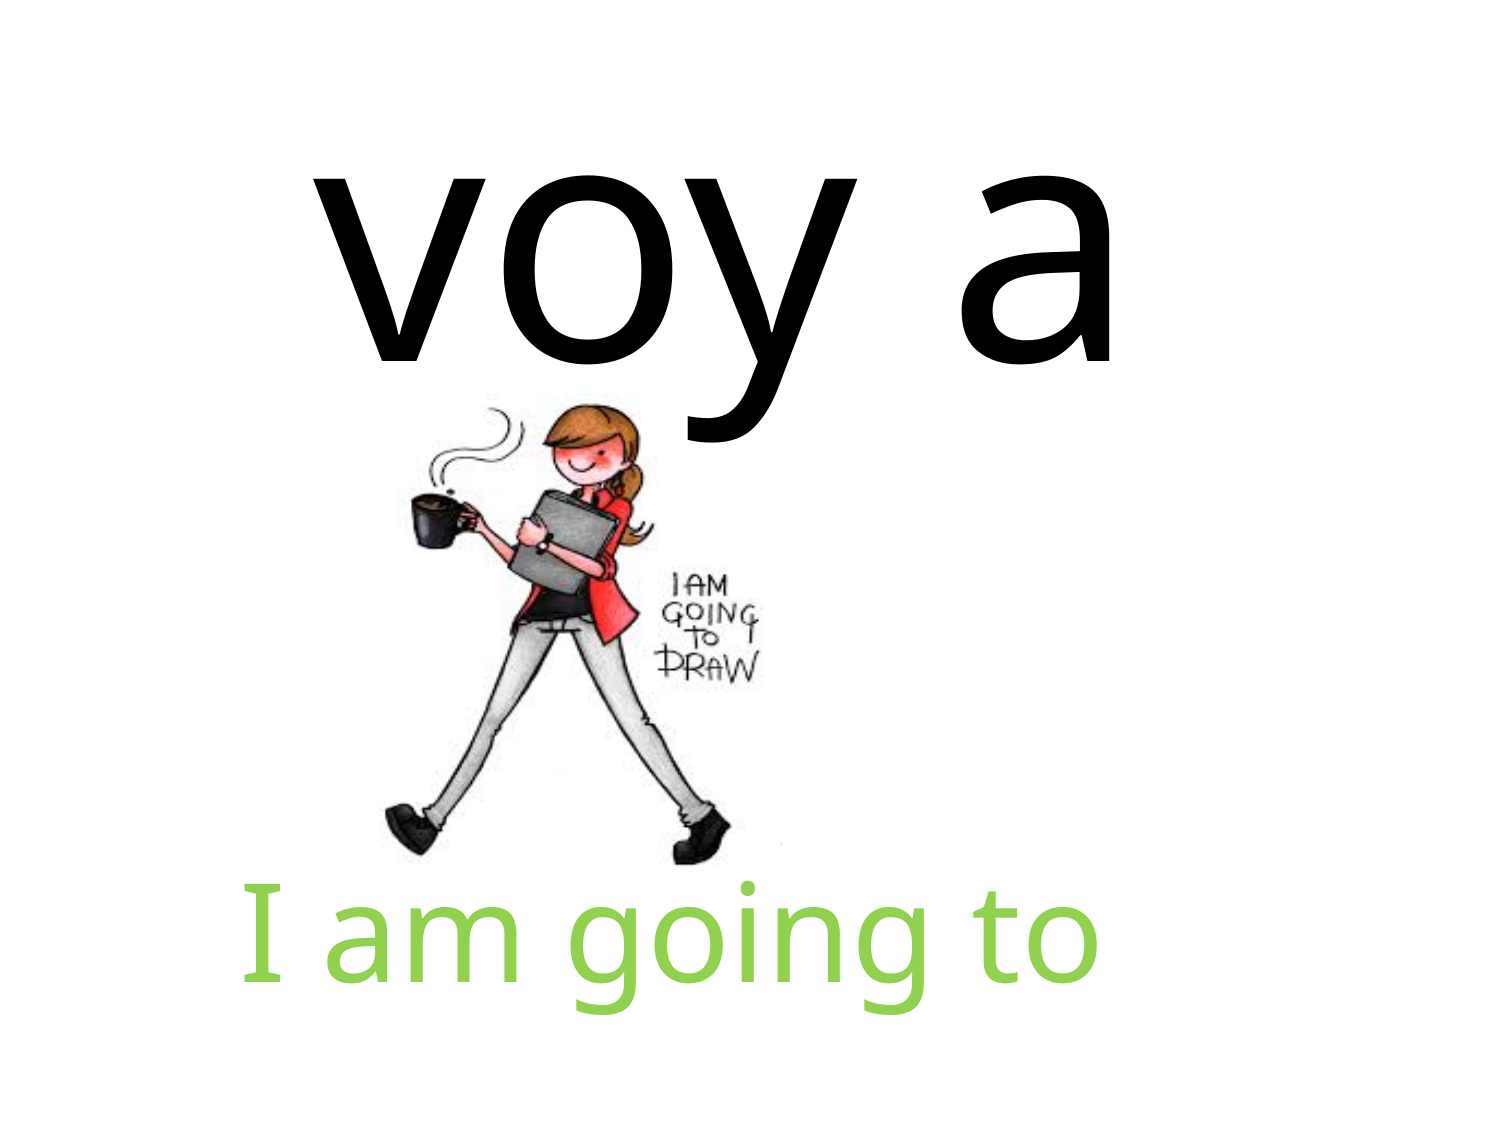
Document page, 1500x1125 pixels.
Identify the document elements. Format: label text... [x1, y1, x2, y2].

title voy a [50, 12, 1400, 438]
picture [362, 363, 783, 876]
text_box I am going to [224, 837, 1275, 1063]
